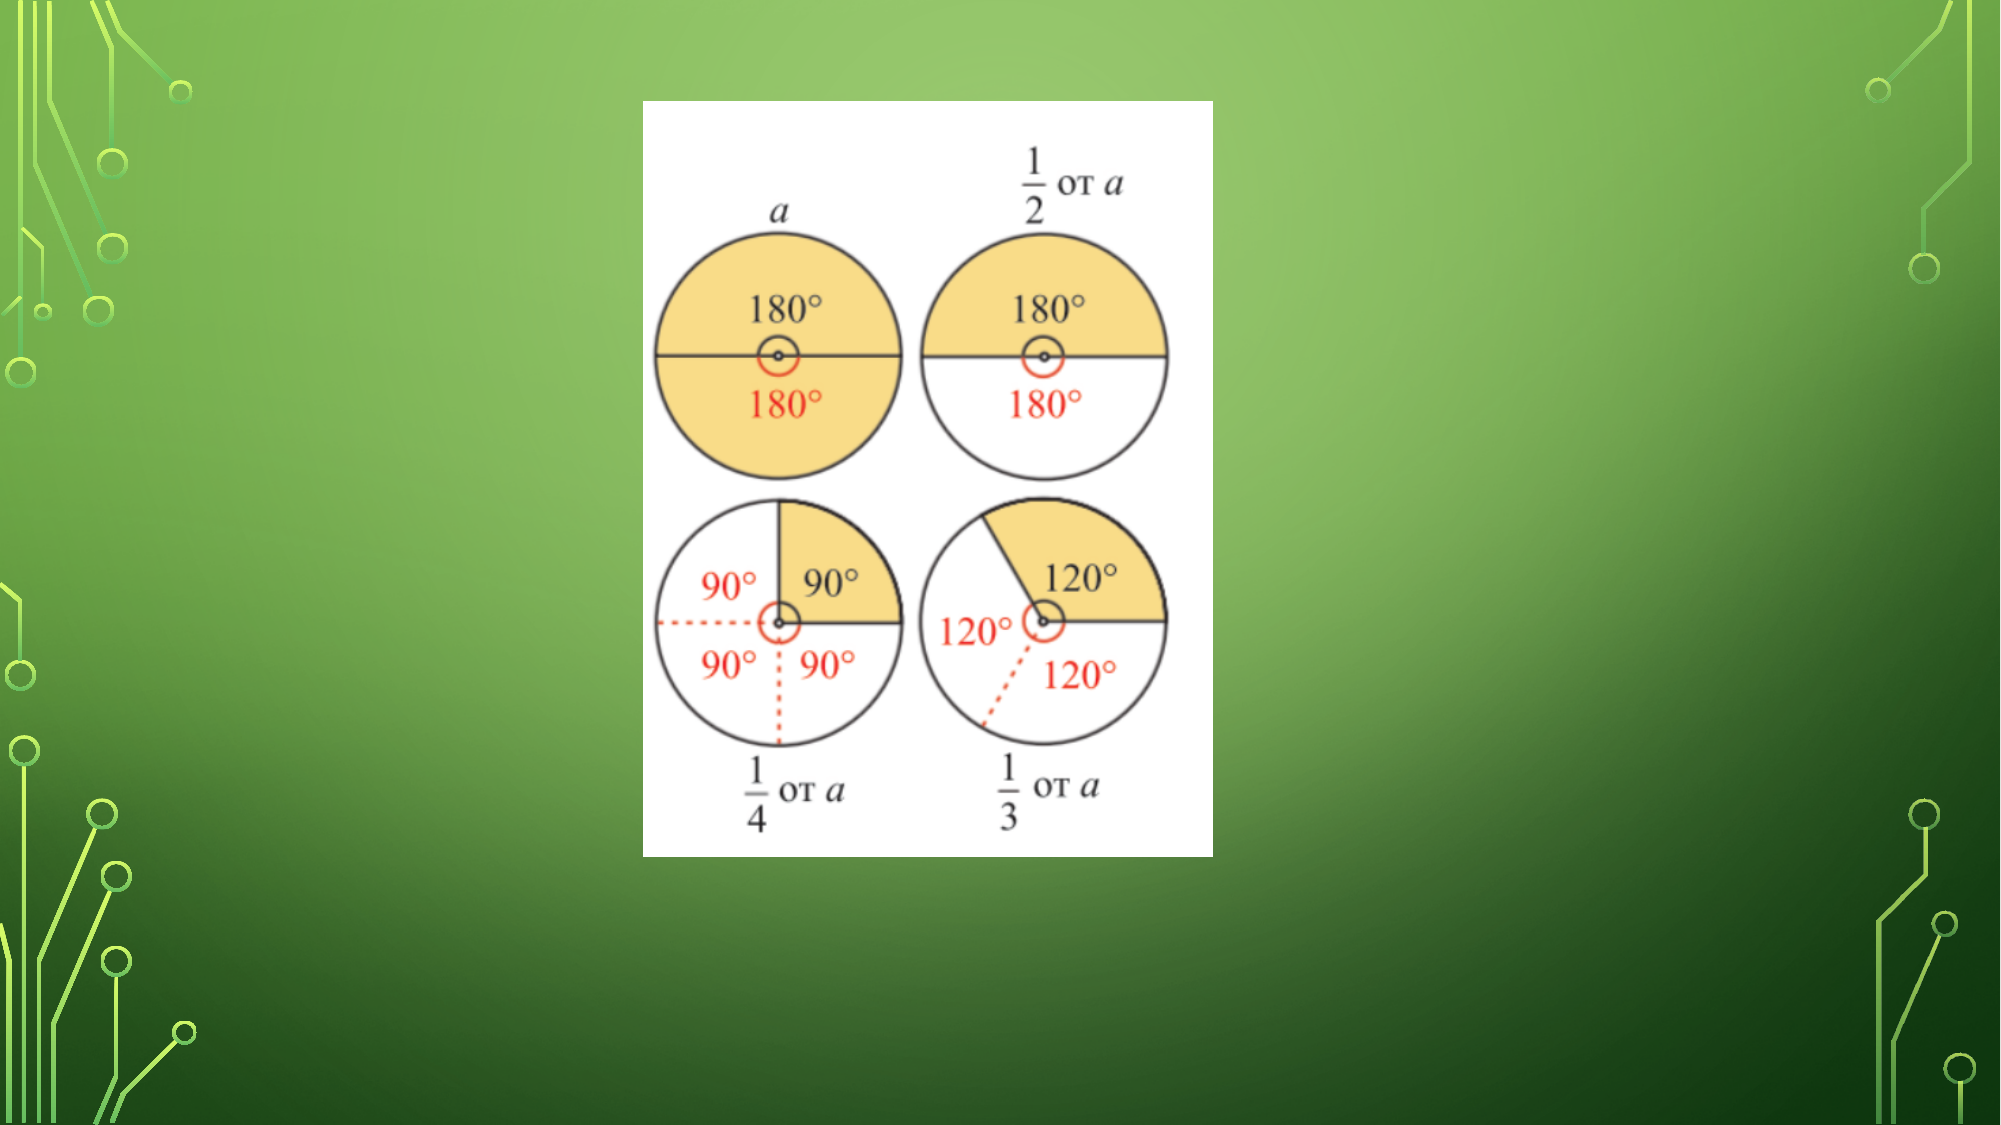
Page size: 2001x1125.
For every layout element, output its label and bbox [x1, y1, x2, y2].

picture [642, 101, 1213, 858]
